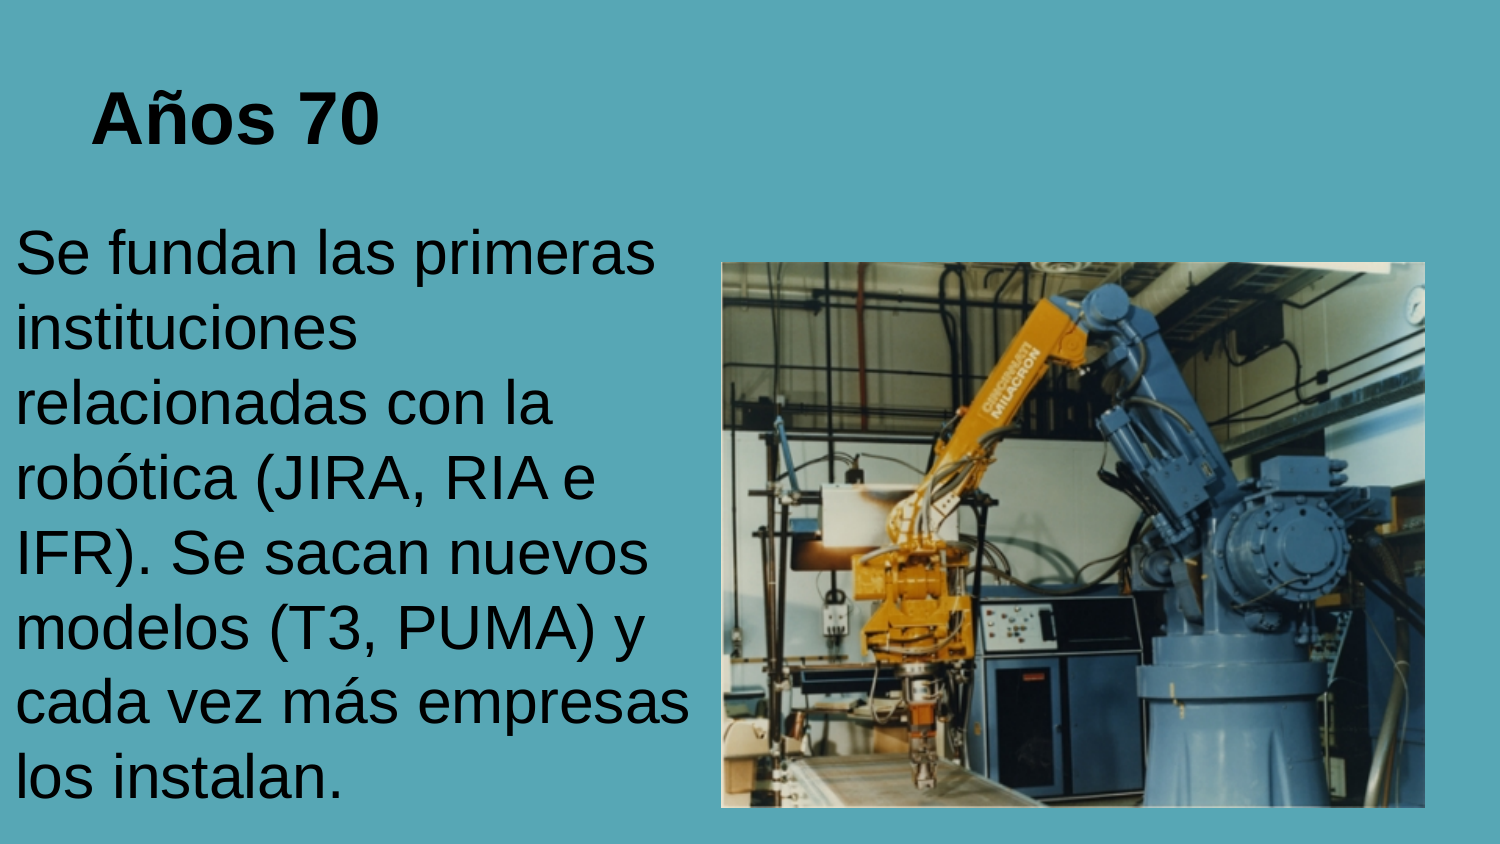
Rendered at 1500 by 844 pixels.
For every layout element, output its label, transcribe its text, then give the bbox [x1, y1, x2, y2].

title Años 70 [75, 33, 1425, 175]
list Se fundan las primeras instituciones relacionadas con la robótica (JIRA, RIA e IFR). Se sacan nuevos modelos (T3, PUMA) y cada vez más empresas los instalan. [0, 196, 722, 808]
picture [721, 262, 1426, 809]
